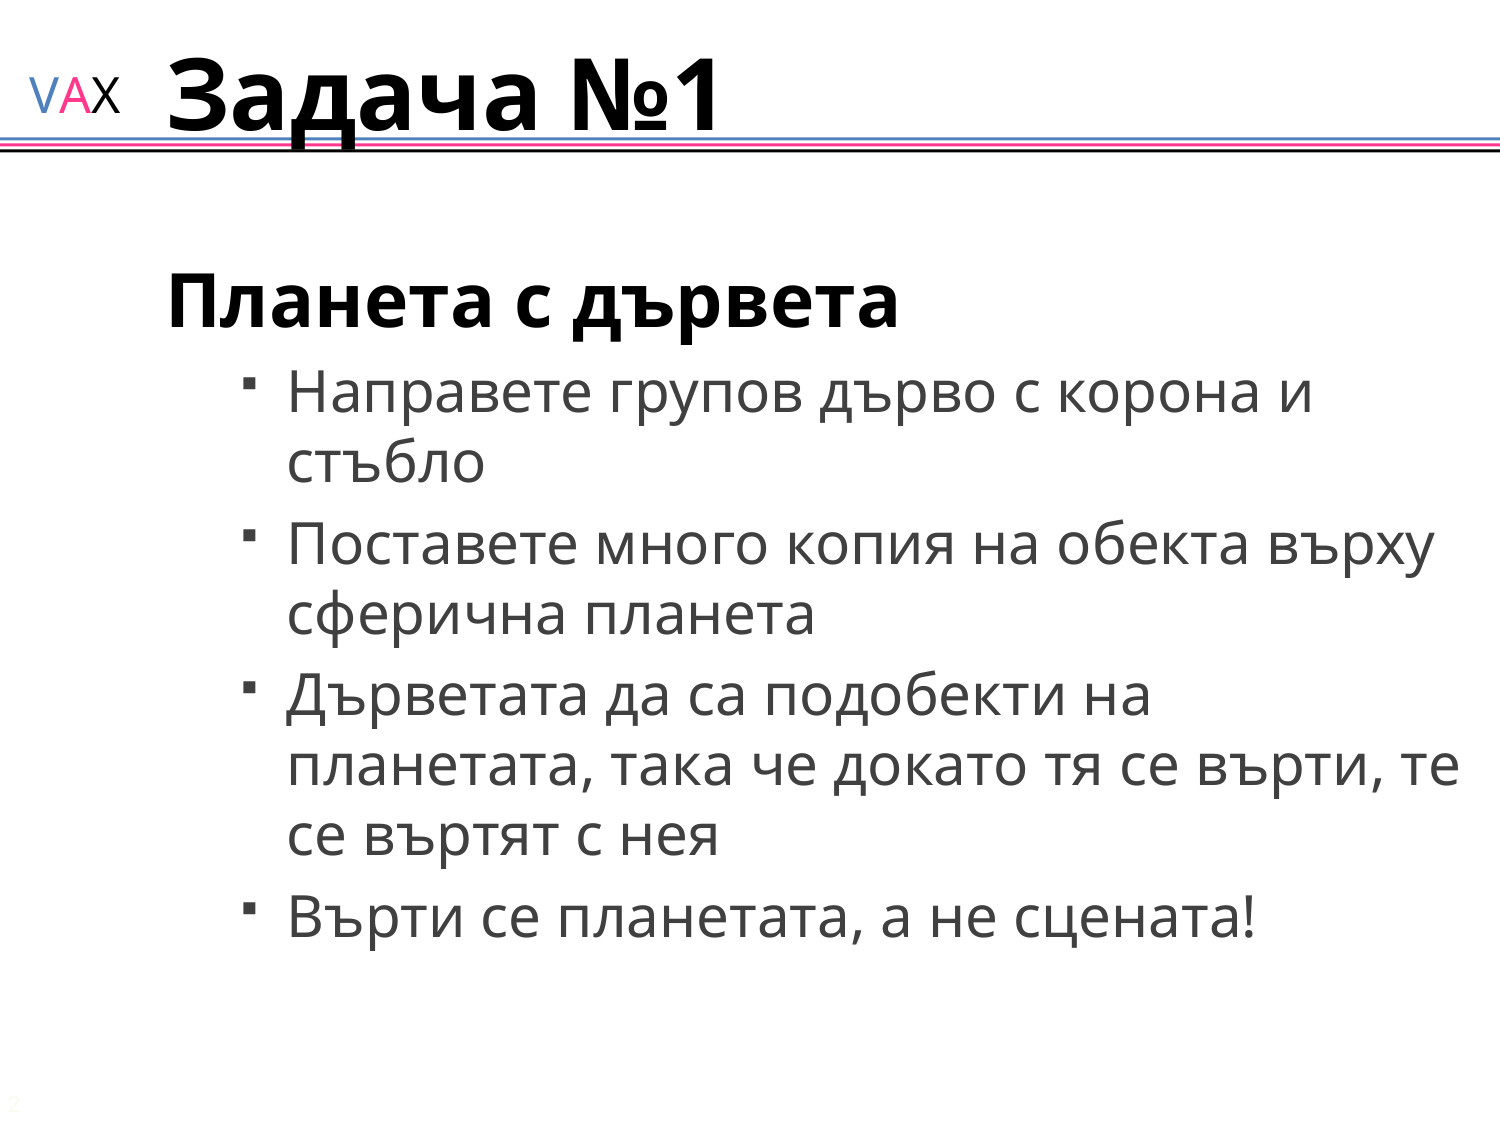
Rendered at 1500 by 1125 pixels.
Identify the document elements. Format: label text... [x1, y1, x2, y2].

list Планета с дървета Направете групов дърво с корона и стъбло Поставете много копия на обекта върху сферична планета Дърветата да са подобекти на планетата, така че докато тя се върти, те се въртят с нея Върти се планетата, а не сцената! [150, 200, 1488, 1113]
title Задача №1 [0, 37, 1500, 144]
